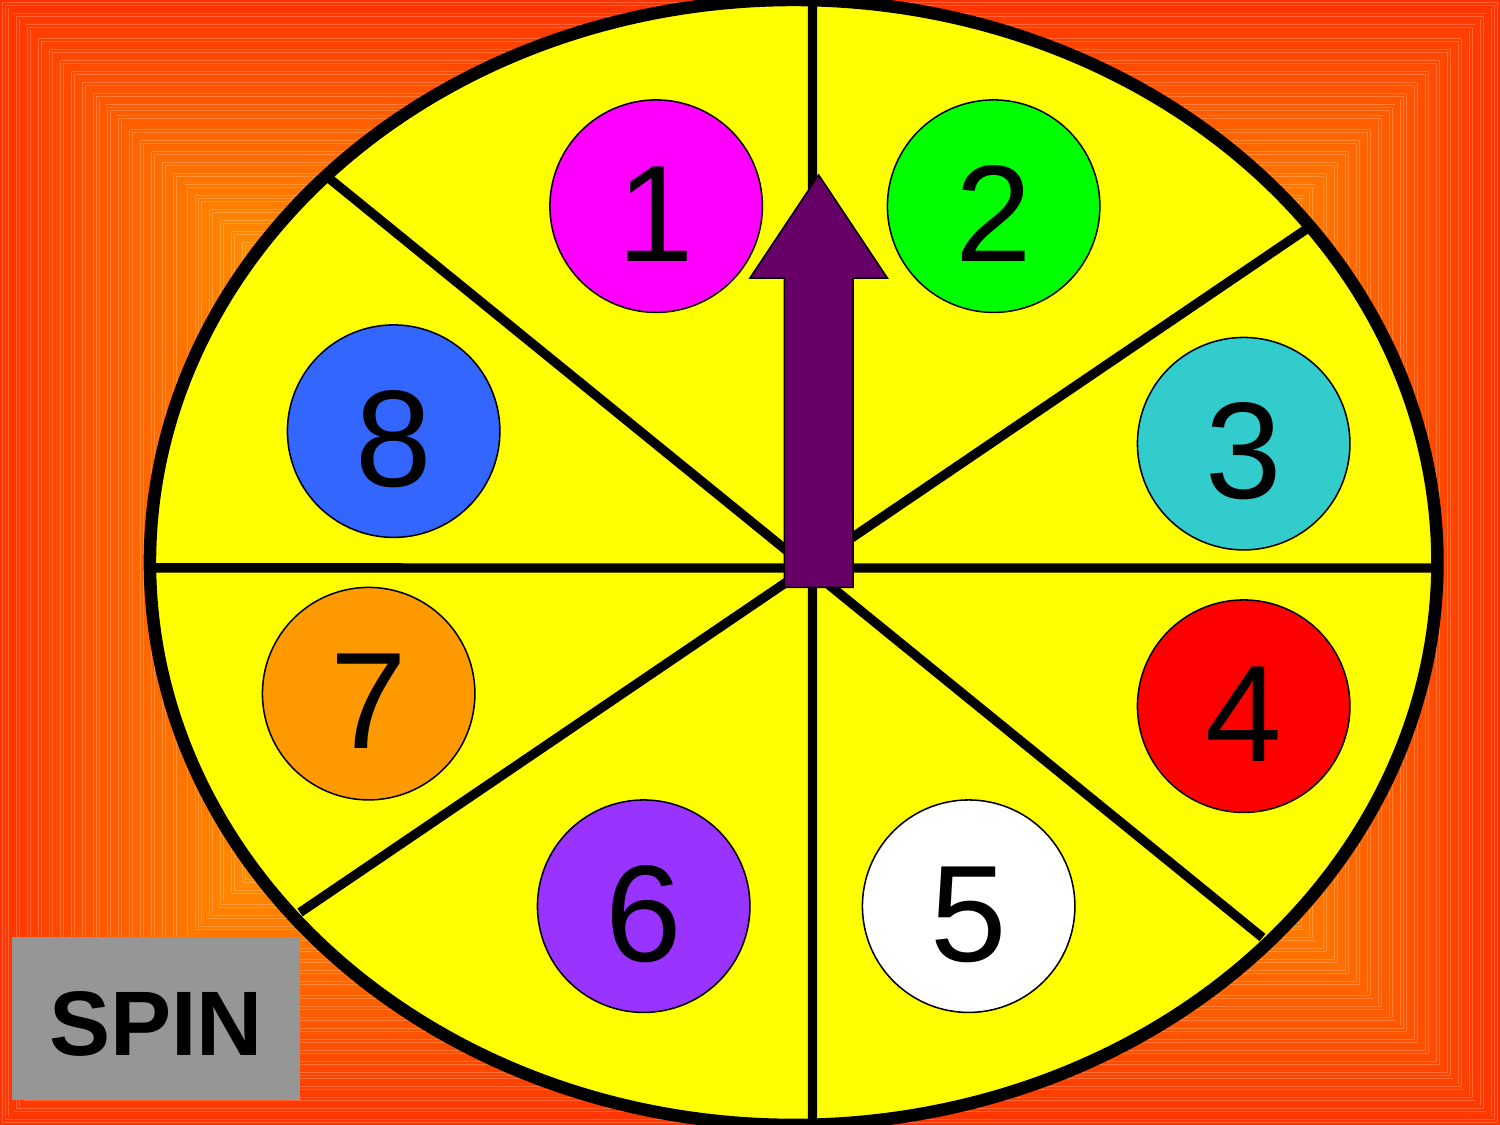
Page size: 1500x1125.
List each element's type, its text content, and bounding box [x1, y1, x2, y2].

text_box [749, 174, 888, 588]
text_box 8 [287, 324, 500, 538]
text_box 6 [537, 799, 750, 1013]
text_box [813, 0, 1438, 567]
text_box 1 [549, 99, 763, 313]
text_box [813, 568, 1438, 1125]
text_box 4 [1137, 599, 1350, 813]
text_box 5 [862, 799, 1075, 1013]
text_box SPIN [12, 937, 300, 1100]
text_box [149, 0, 812, 1125]
text_box 7 [262, 587, 475, 800]
text_box 2 [887, 99, 1100, 313]
text_box 3 [1137, 337, 1350, 550]
